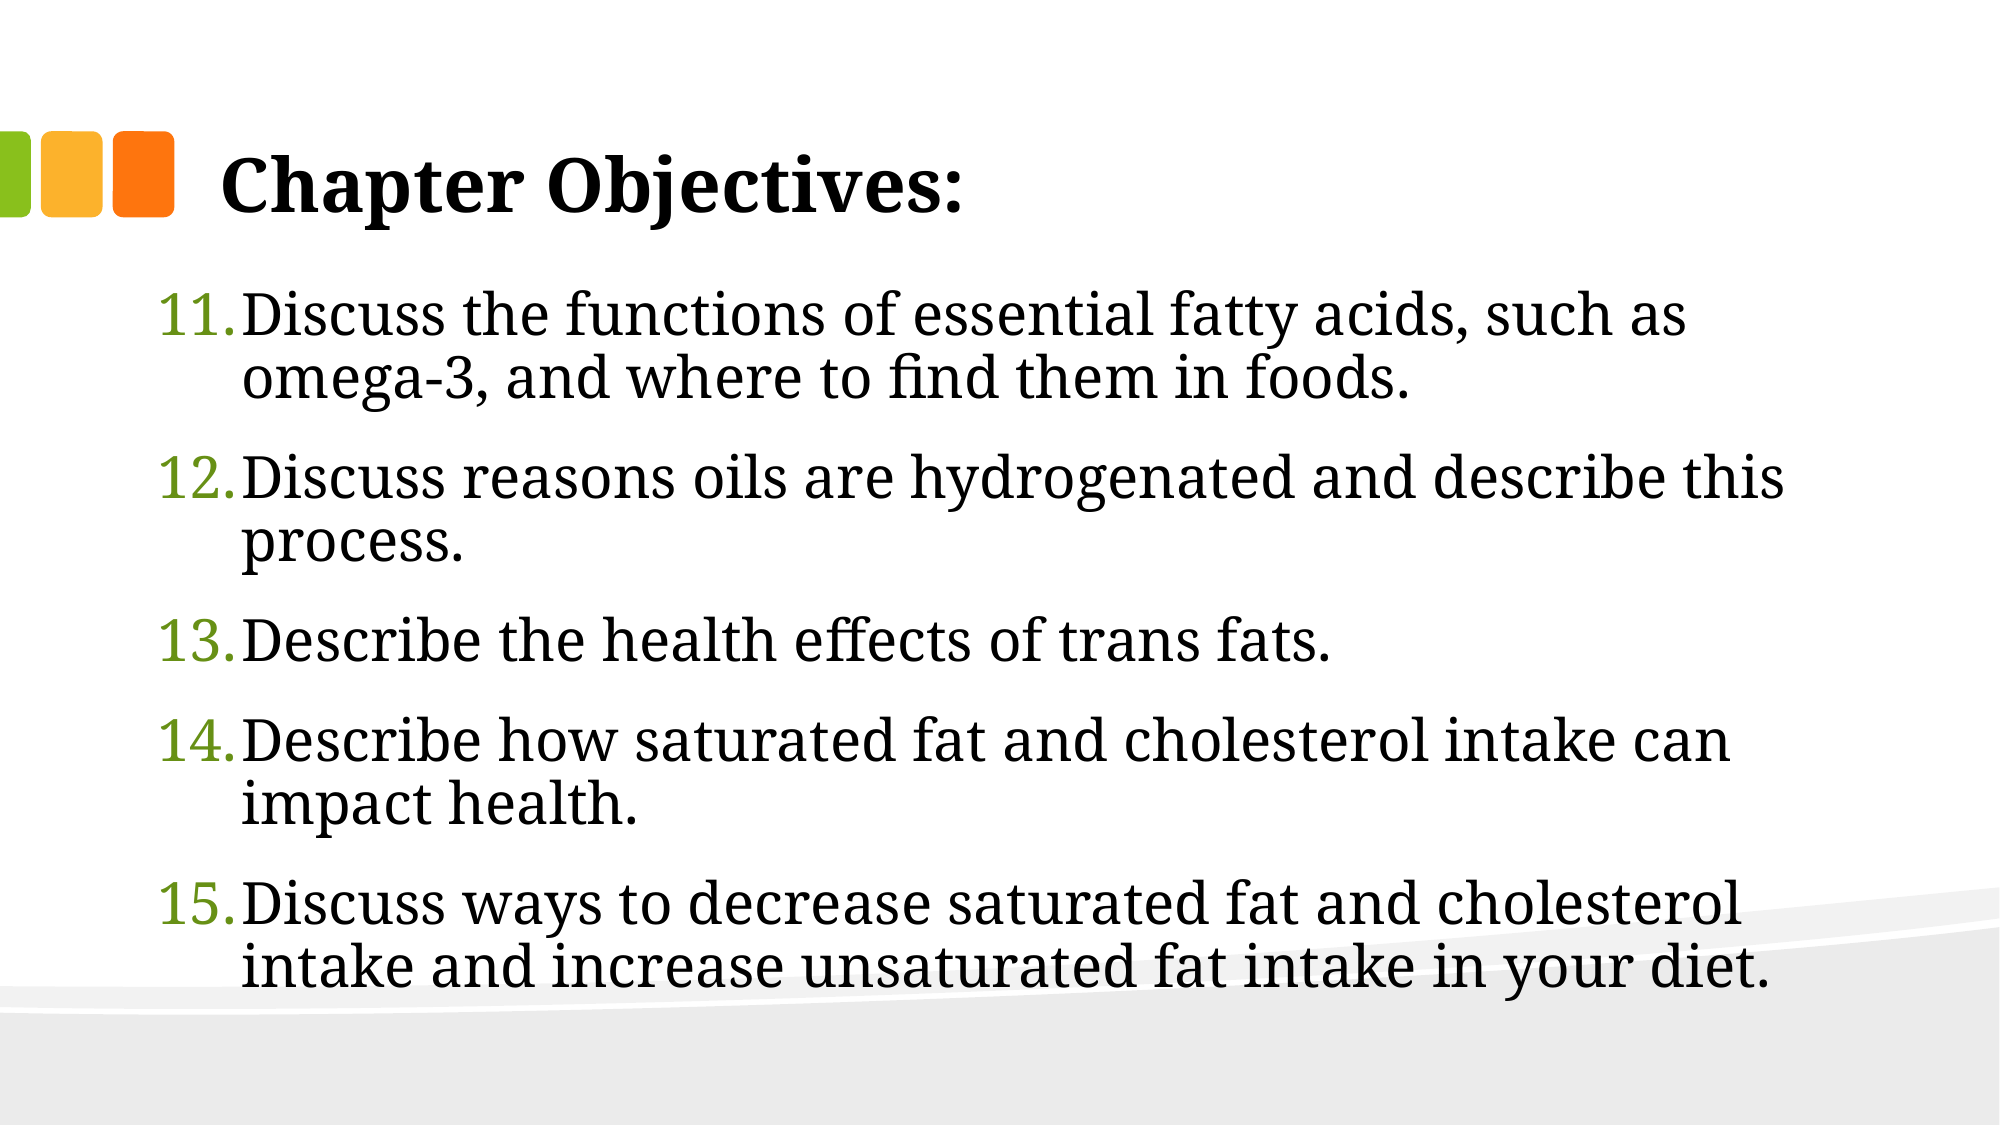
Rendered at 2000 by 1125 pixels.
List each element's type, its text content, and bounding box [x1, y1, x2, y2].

title Chapter Objectives: [199, 24, 1800, 238]
list Discuss the functions of essential fatty acids, such as omega-3, and where to find them in foods. Discuss reasons oils are hydrogenated and describe this process. Describe the health effects of trans fats. Describe how saturated fat and cholesterol intake can impact health. Discuss ways to decrease saturated fat and cholesterol intake and increase unsaturated fat intake in your diet. [137, 275, 1900, 1063]
